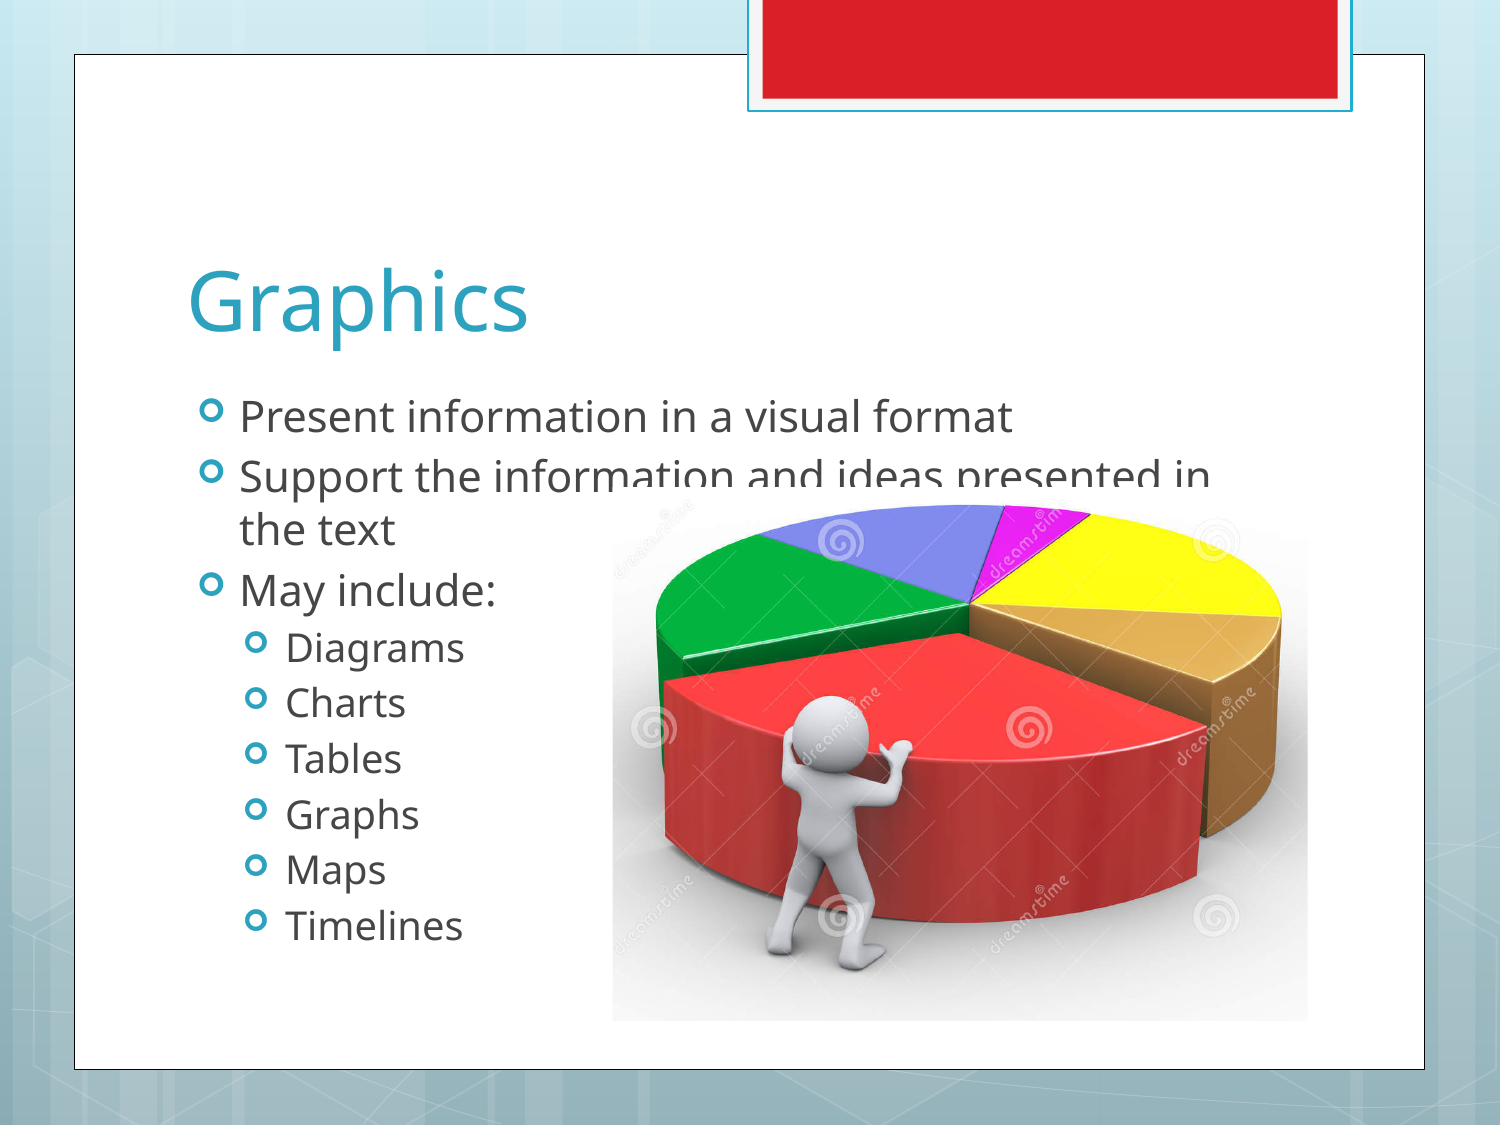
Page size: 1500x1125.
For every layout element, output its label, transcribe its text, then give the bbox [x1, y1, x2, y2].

title Graphics [171, 168, 1324, 357]
picture [612, 487, 1308, 1022]
list Present information in a visual format Support the information and ideas presented in the text May include: Diagrams Charts Tables Graphs Maps Timelines [171, 381, 1283, 957]
